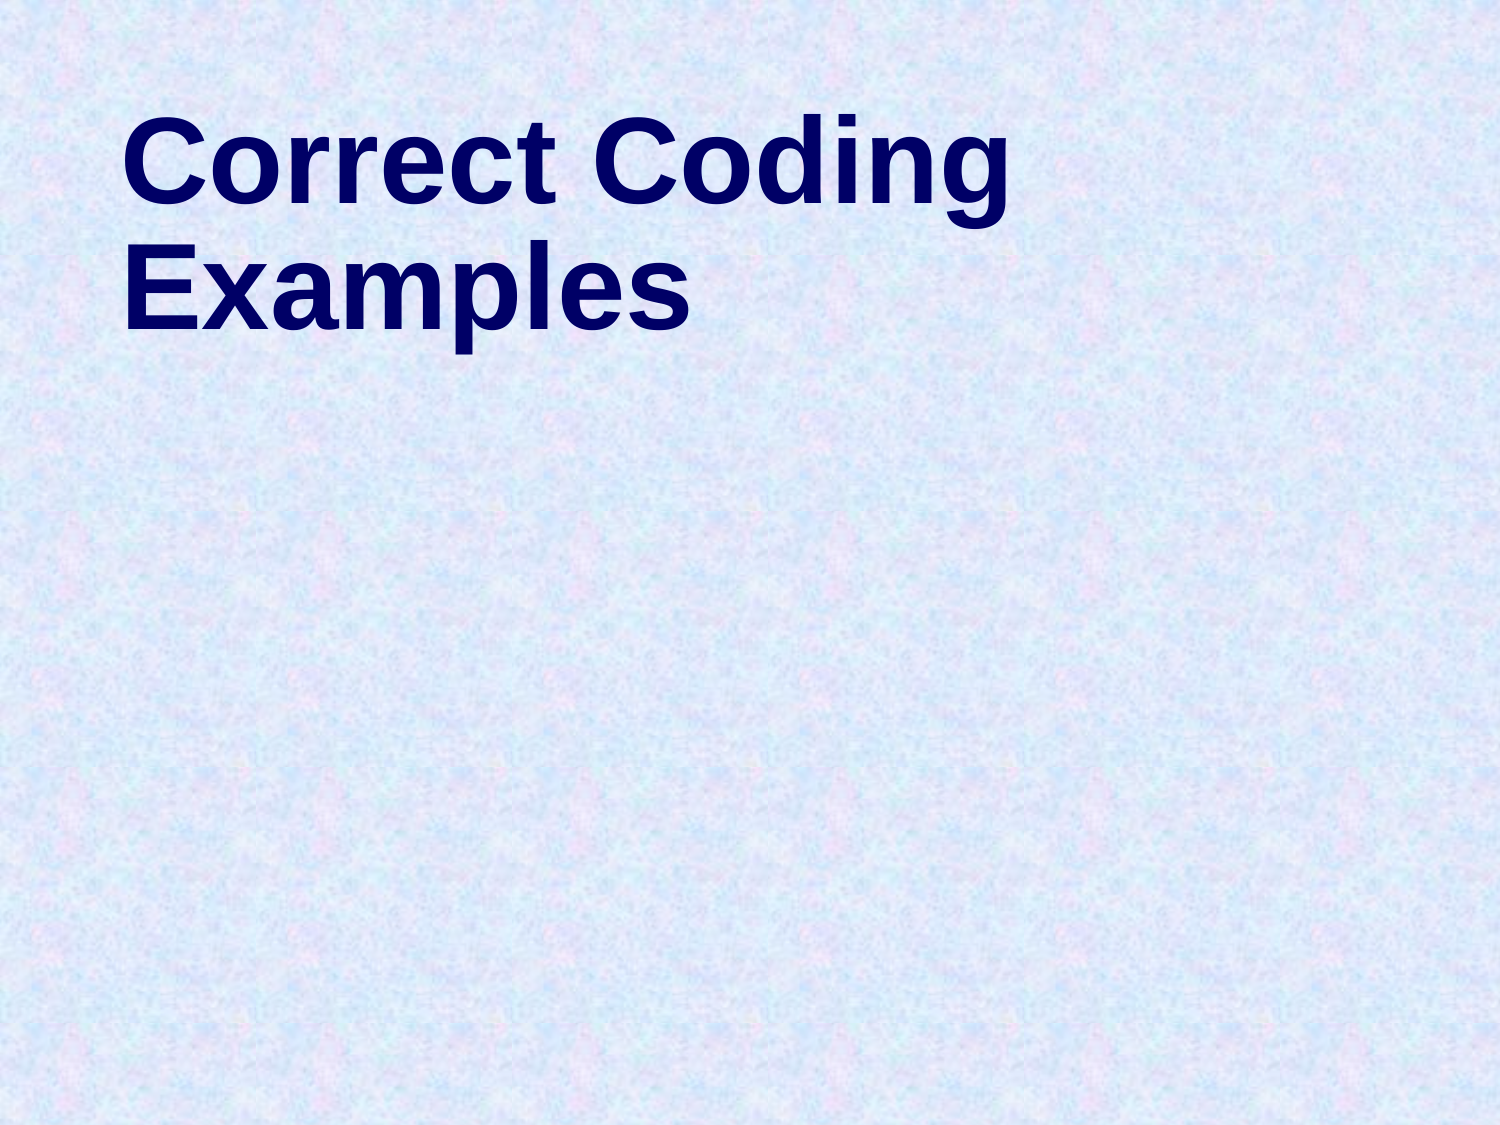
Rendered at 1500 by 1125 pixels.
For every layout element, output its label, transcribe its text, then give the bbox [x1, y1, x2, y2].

title Correct Coding Examples [105, 135, 1381, 323]
